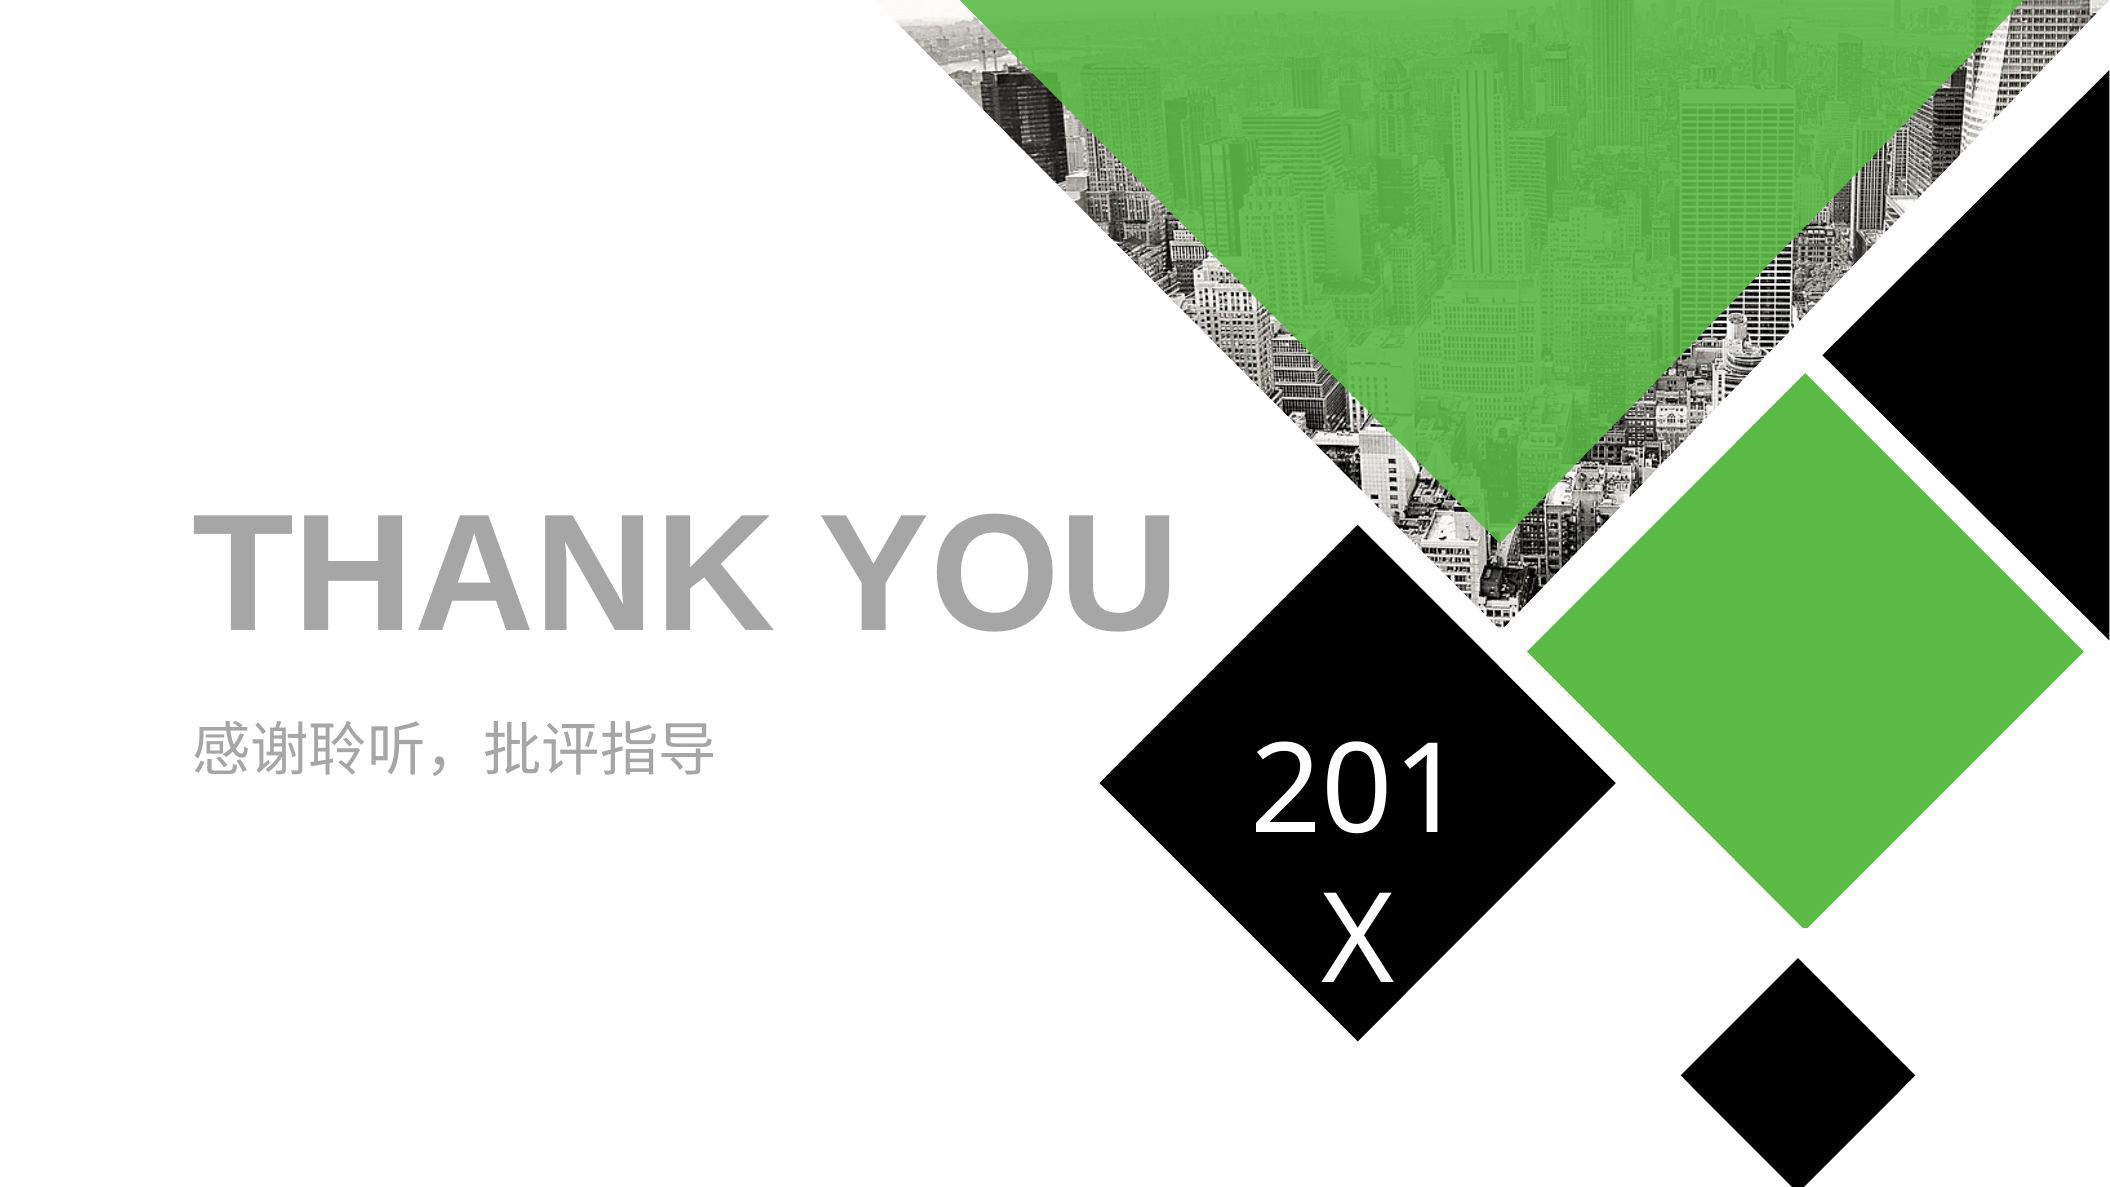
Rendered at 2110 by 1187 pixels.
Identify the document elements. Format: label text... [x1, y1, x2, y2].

text_box 201X [1231, 707, 1484, 1008]
text_box Thank you [192, 464, 1197, 665]
text_box [1527, 373, 2084, 929]
text_box [1099, 524, 1616, 915]
text_box [1680, 958, 1916, 1187]
text_box [959, 0, 2024, 544]
text_box [874, 0, 2110, 631]
text_box [1822, 70, 2110, 641]
text_box [1324, 1008, 1392, 1042]
text_box 感谢聆听，批评指导 [192, 712, 862, 783]
